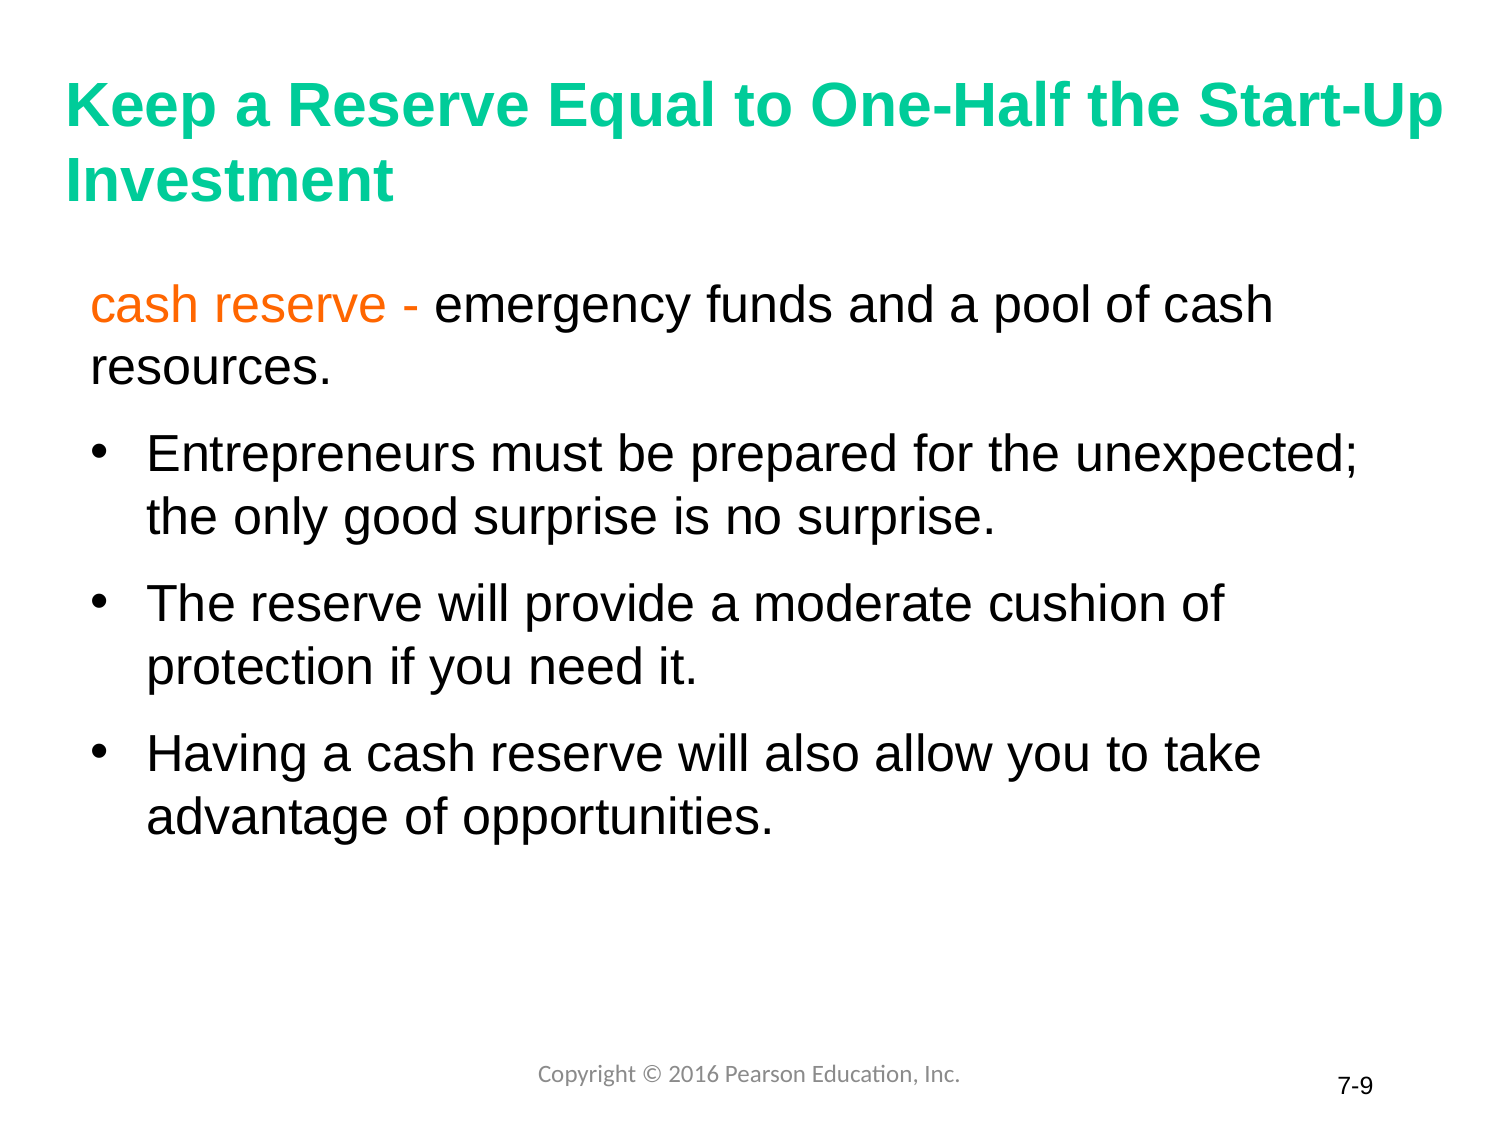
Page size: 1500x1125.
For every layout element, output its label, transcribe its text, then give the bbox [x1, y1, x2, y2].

title Keep a Reserve Equal to One-Half the Start-Up Investment [50, 45, 1475, 233]
footer Copyright © 2016 Pearson Education, Inc. [512, 1042, 988, 1103]
list cash reserve - emergency funds and a pool of cash resources. Entrepreneurs must be prepared for the unexpected; the only good surprise is no surprise. The reserve will provide a moderate cushion of protection if you need it. Having a cash reserve will also allow you to take advantage of opportunities. [75, 262, 1425, 1005]
